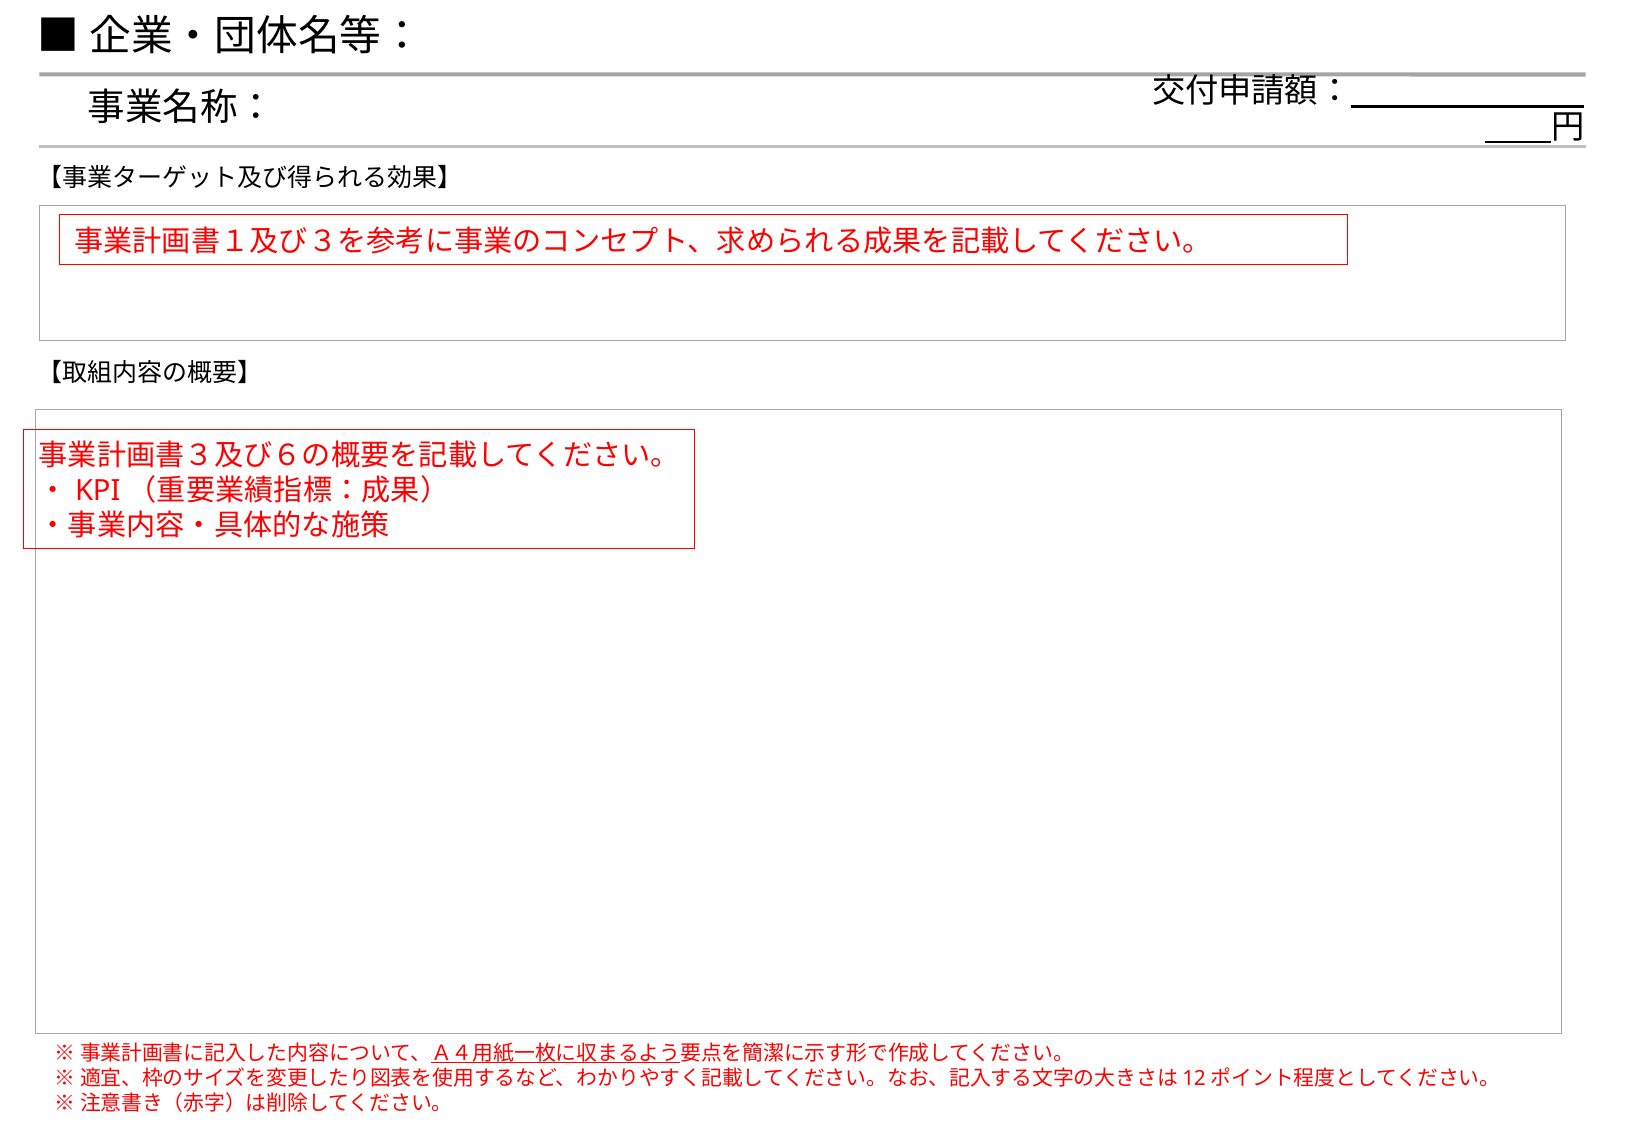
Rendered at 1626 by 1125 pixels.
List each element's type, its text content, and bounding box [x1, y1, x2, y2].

text_box 事業名称： [72, 80, 1131, 139]
text_box ■企業・団体名等： [22, 0, 1533, 75]
text_box 【事業ターゲット及び得られる効果】 [22, 154, 927, 200]
text_box [39, 205, 1566, 341]
text_box 【取組内容の概要】 [22, 348, 927, 394]
text_box [35, 409, 1562, 1034]
text_box 事業計画書３及び６の概要を記載してください。 ・KPI（重要業績指標：成果） ・事業内容・具体的な施策 [23, 429, 695, 549]
text_box 交付申請額： 円 [1131, 80, 1599, 139]
text_box 事業計画書１及び３を参考に事業のコンセプト、求められる成果を記載してください。 [59, 214, 1348, 265]
text_box ※事業計画書に記入した内容について、Ａ４用紙一枚に収まるよう要点を簡潔に示す形で作成してください。 ※適宜、枠のサイズを変更したり図表を使用するなど、わかりやすく記載してください。なお、記入する文字の大きさは12ポイント程度としてください。 ※注意書き（赤字）は削除してください。 [39, 1031, 1566, 1122]
